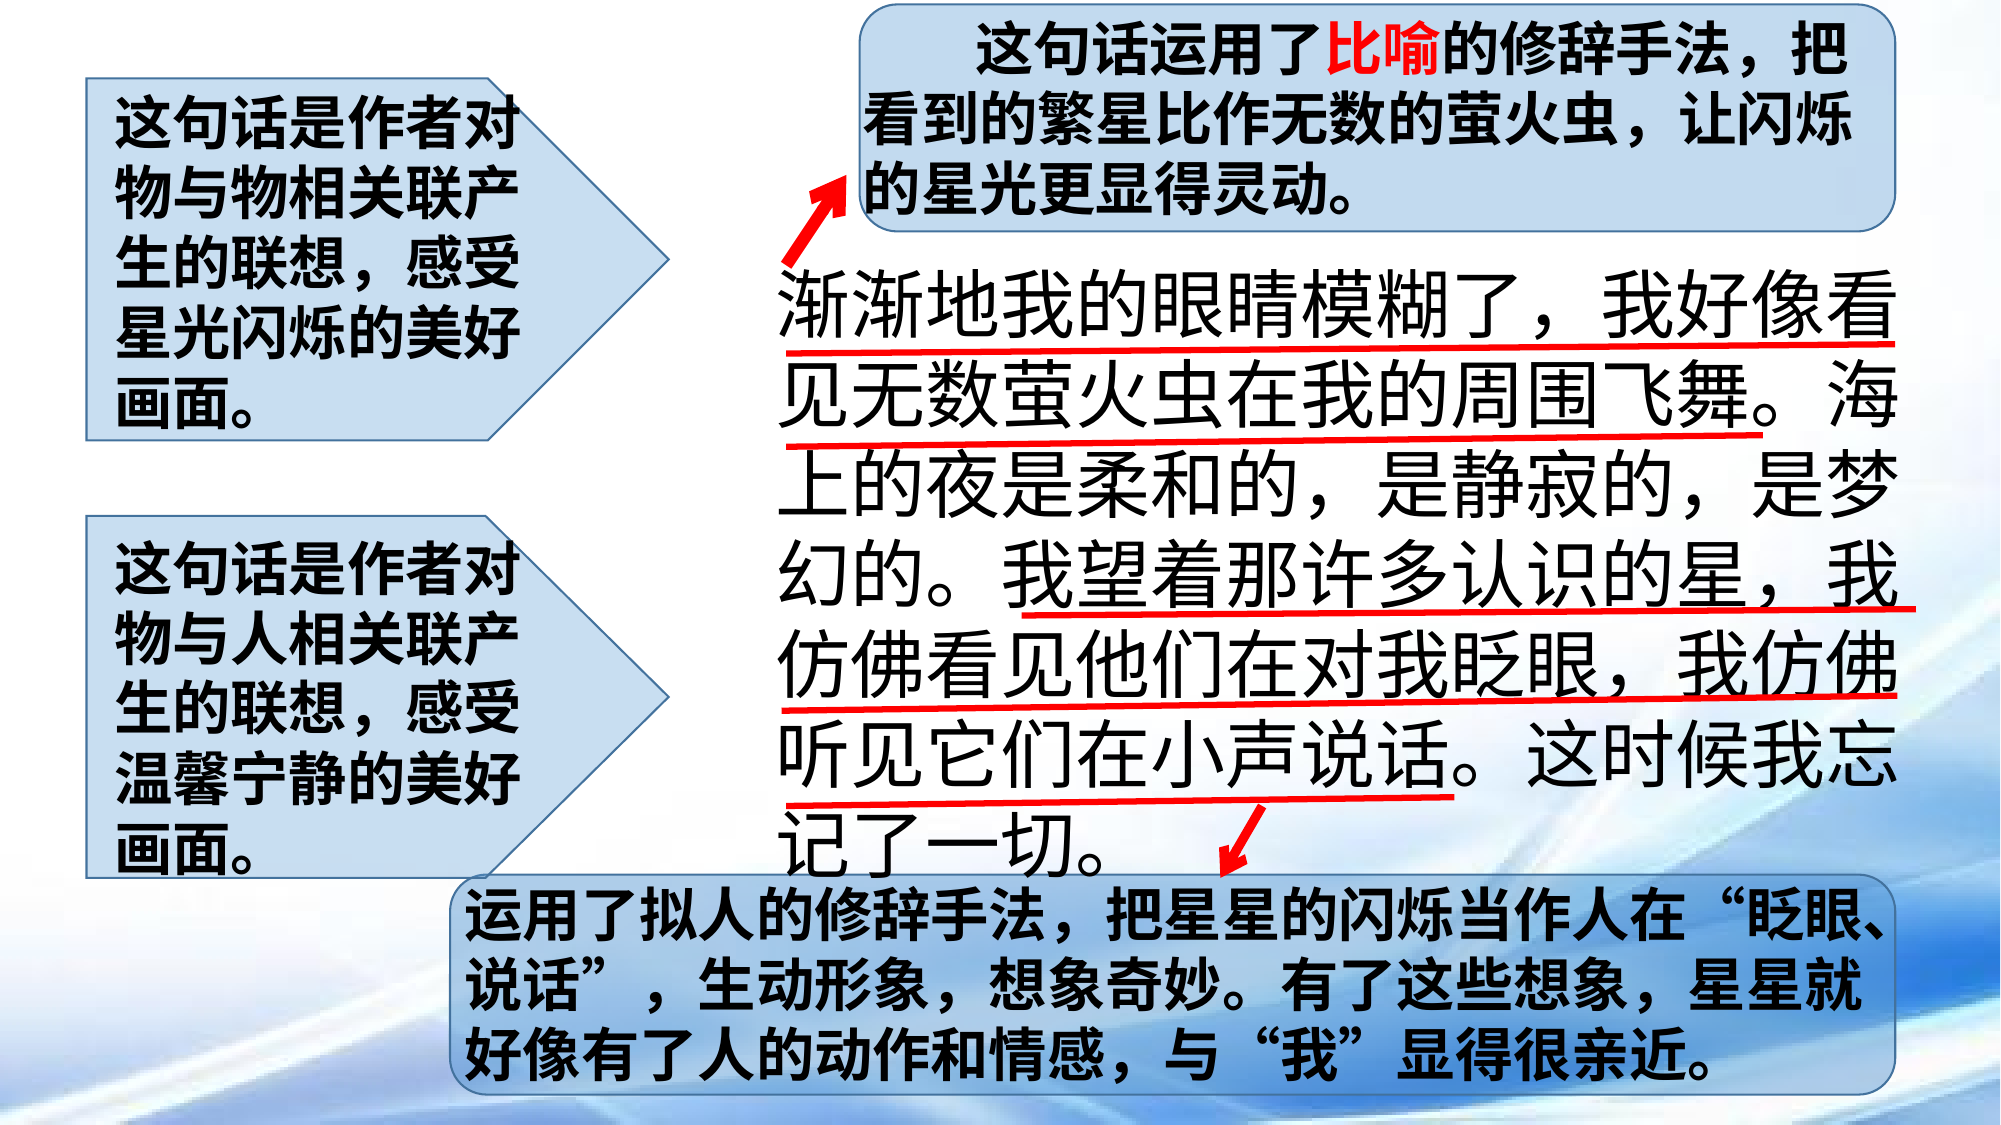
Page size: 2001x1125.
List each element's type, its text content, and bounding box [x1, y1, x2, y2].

text_box [85, 77, 489, 442]
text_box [786, 344, 1896, 354]
text_box 运用了拟人的修辞手法，把星星的闪烁当作人在“眨眼、说话”，生动形象，想象奇妙。有了这些想象，星星就好像有了人的动作和情感，与“我”显得很亲近。 [450, 871, 1916, 1096]
text_box 这句话运用了比喻的修辞手法，把看到的繁星比作无数的萤火虫，让闪烁的星光更显得灵动。 [848, 4, 1907, 230]
picture [0, 0, 2001, 1125]
text_box 这句话是作者对物与人相关联产生的联想，感受温馨宁静的美好画面。 [99, 444, 581, 889]
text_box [786, 797, 1455, 806]
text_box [781, 695, 1898, 711]
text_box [786, 174, 847, 266]
text_box 渐渐地我的眼睛模糊了，我好像看见无数萤火虫在我的周围飞舞。海上的夜是柔和的，是静寂的，是梦幻的。我望着那许多认识的星，我仿佛看见他们在对我眨眼，我仿佛听见它们在小声说话。这时候我忘记了一切。 [760, 250, 1921, 895]
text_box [1220, 806, 1263, 878]
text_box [786, 435, 1763, 447]
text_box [1021, 609, 1917, 616]
text_box [581, 608, 671, 785]
text_box [581, 170, 671, 349]
text_box [85, 514, 99, 879]
text_box 这句话是作者对物与物相关联产生的联想，感受星光闪烁的美好画面。 [99, 78, 581, 444]
